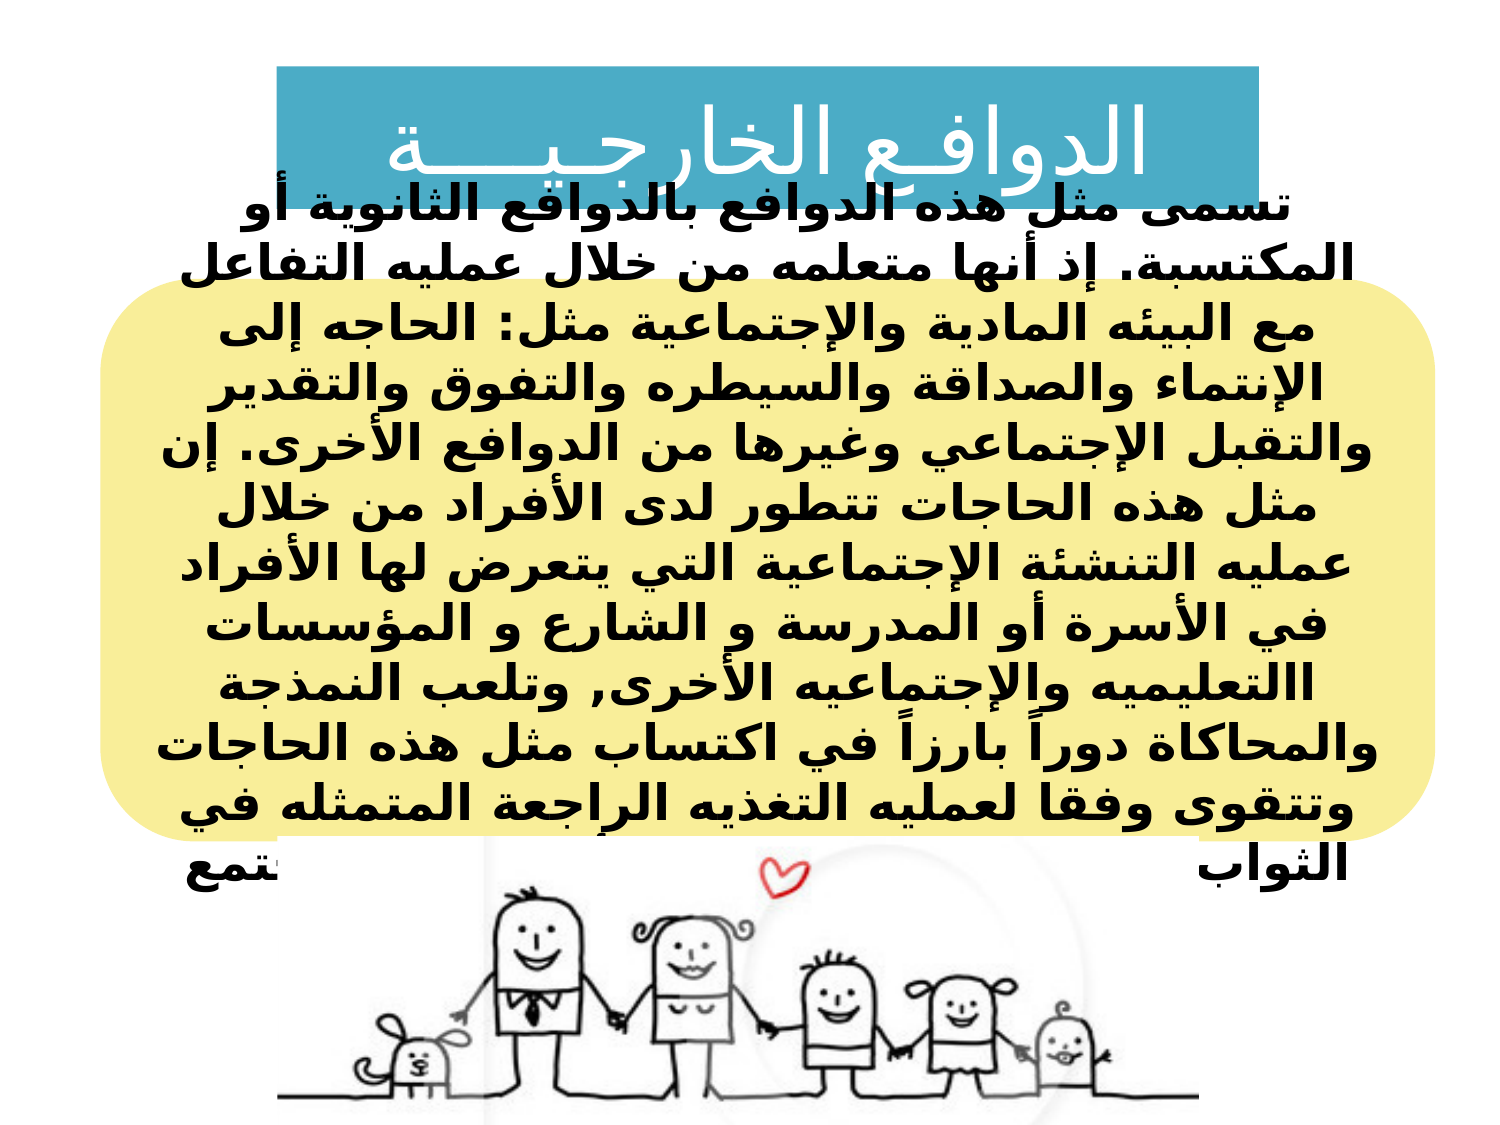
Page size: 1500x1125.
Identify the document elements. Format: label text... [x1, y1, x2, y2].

title الدوافـع الخارجـيــــة [275, 64, 1261, 211]
text_box تسمى مثل هذه الدوافع بالدوافع الثانوية أو المكتسبة. إذ أنها متعلمه من خلال عمليه التفاعل مع البيئه المادية والإجتماعية مثل: الحاجه إلى الإنتماء والصداقة والسيطره والتفوق والتقدير والتقبل الإجتماعي وغيرها من الدوافع الأخرى. إن مثل هذه الحاجات تتطور لدى الأفراد من خلال عمليه التنشئة الإجتماعية التي يتعرض لها الأفراد في الأسرة أو المدرسة و الشارع و المؤسسات االتعليميه والإجتماعيه الأخرى, وتلعب النمذجة والمحاكاة دوراً بارزاً في اكتساب مثل هذه الحاجات وتتقوى وفقا لعمليه التغذيه الراجعة المتمثله في الثواب والعقاب التي يتلقاها الأفراد من المجتمع الذي يعيشون ويتفاعلـــون فيه. [98, 276, 1438, 844]
picture [277, 836, 1200, 1125]
